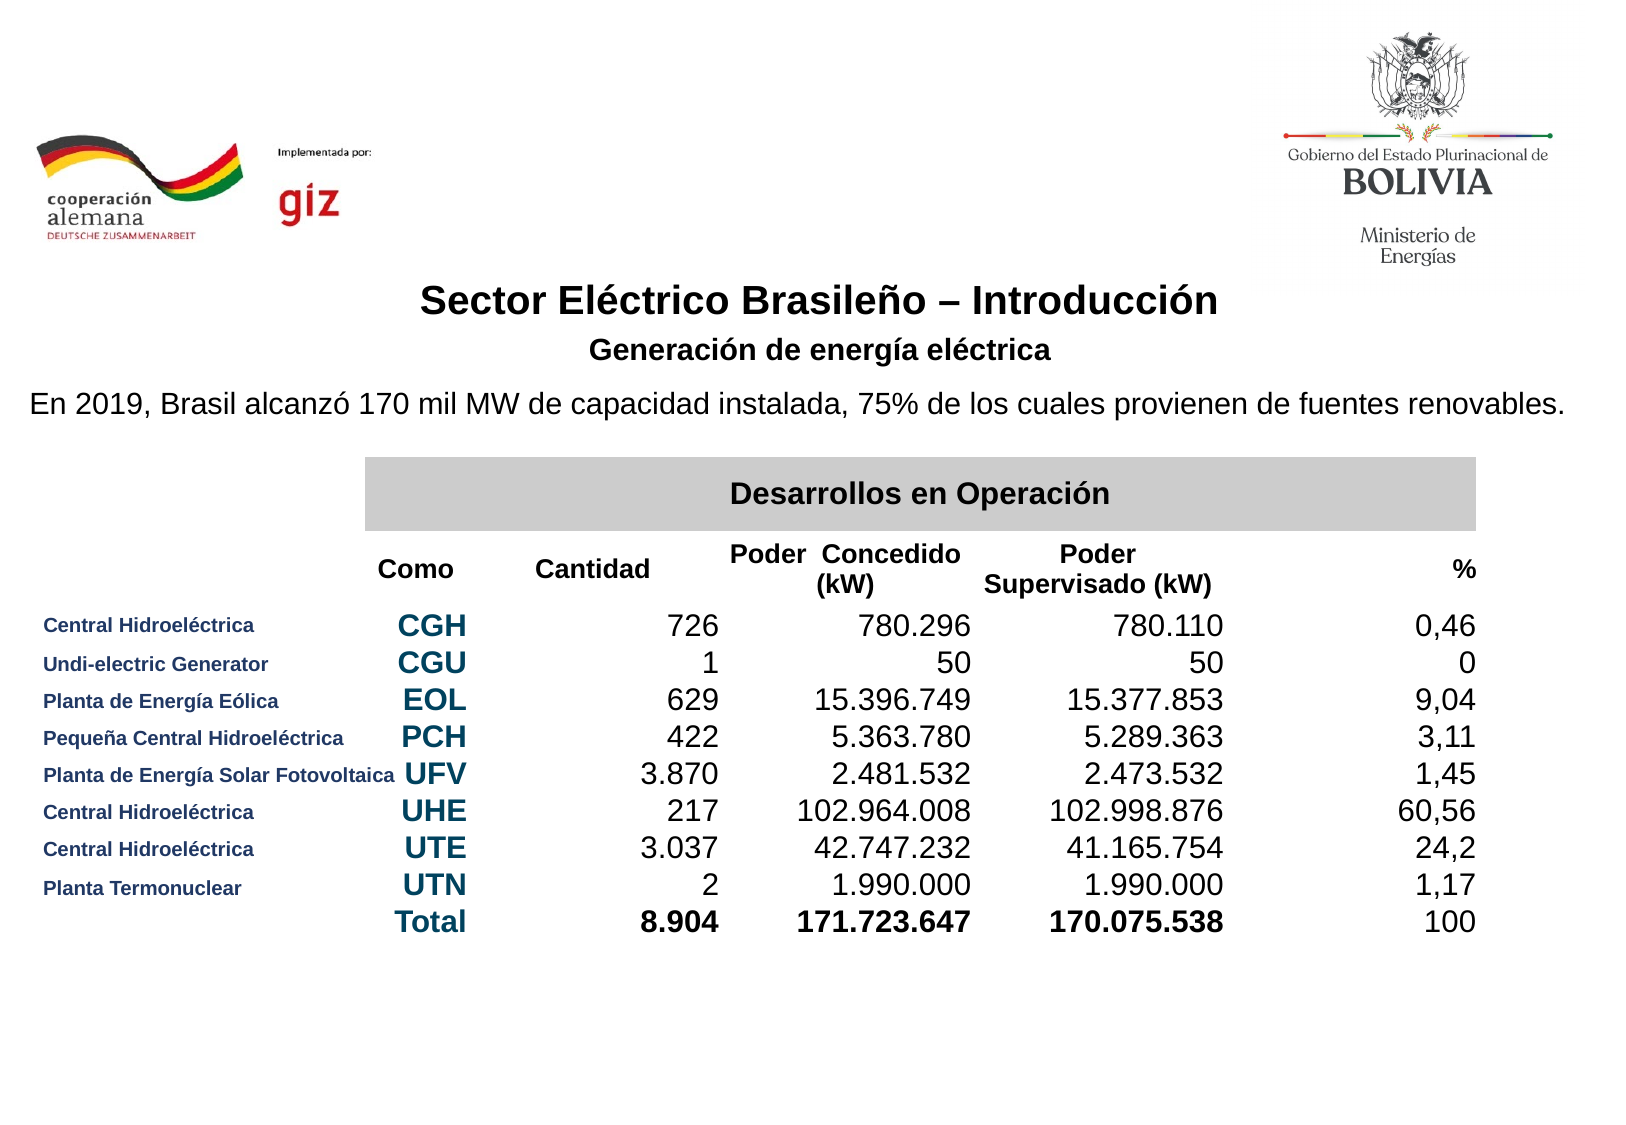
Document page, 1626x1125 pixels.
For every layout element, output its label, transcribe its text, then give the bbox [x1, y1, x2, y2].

table_cell Cantidad [467, 531, 719, 608]
text_box Planta Termonuclear [13, 867, 333, 907]
text_box Planta de Energía Solar Fotovoltaica [13, 754, 418, 794]
text_box En 2019, Brasil alcanzó 170 mil MW de capacidad instalada, 75% de los cuales provienen de fuentes renovables. [0, 377, 1625, 429]
text_box Central Hidroeléctrica [13, 791, 333, 828]
table_cell 217 [467, 792, 719, 829]
table_cell 1,17 [1224, 866, 1476, 903]
table_cell 0,46 [1224, 608, 1476, 645]
table_cell EOL [365, 681, 467, 718]
table_cell Poder Concedido (kW) [719, 531, 972, 608]
table_cell 170.075.538 [972, 903, 1224, 940]
table_cell 171.723.647 [719, 903, 972, 940]
table_cell 2 [467, 866, 719, 903]
table_header Desarrollos en Operación [365, 457, 1476, 531]
table_cell 422 [467, 718, 719, 755]
table_cell 5.363.780 [719, 718, 972, 755]
text_box Central Hidroeléctrica [13, 828, 333, 867]
table_cell 15.377.853 [972, 681, 1224, 718]
table_cell Total [365, 903, 467, 940]
table_cell 1 [467, 645, 719, 681]
text_box Central Hidroeléctrica [13, 605, 336, 643]
table_cell 780.110 [972, 608, 1224, 645]
table_cell 1.990.000 [719, 866, 972, 903]
picture [1250, 0, 1585, 296]
table_cell 102.998.876 [972, 792, 1224, 829]
table_cell 50 [972, 645, 1224, 681]
table_cell 41.165.754 [972, 829, 1224, 866]
table_cell % [1224, 531, 1476, 608]
table_cell CGU [365, 645, 467, 681]
table_cell 3.037 [467, 829, 719, 866]
table_cell 726 [467, 608, 719, 645]
table_cell 2.481.532 [719, 755, 972, 792]
table_cell PCH [365, 718, 467, 755]
table_cell 0 [1224, 645, 1476, 681]
table_cell 1.990.000 [972, 866, 1224, 903]
text_box Sector Eléctrico Brasileño – Introducción Generación de energía eléctrica [0, 266, 1625, 374]
table_cell 3,11 [1224, 718, 1476, 755]
table_cell 42.747.232 [719, 829, 972, 866]
table_cell 3.870 [467, 755, 719, 792]
text_box Undi-electric Generator [13, 643, 341, 683]
text_box Pequeña Central Hidroeléctrica [13, 717, 360, 754]
table_cell 9,04 [1224, 681, 1476, 718]
table_cell Poder Supervisado (kW) [972, 531, 1224, 608]
table_cell 2.473.532 [972, 755, 1224, 792]
table_cell Como [365, 531, 467, 608]
table_cell 8.904 [467, 903, 719, 940]
table_cell 629 [467, 681, 719, 718]
picture [13, 105, 393, 267]
table_cell UFV [418, 755, 467, 792]
table_cell 5.289.363 [972, 718, 1224, 755]
table_cell 50 [719, 645, 972, 681]
table_cell UTN [365, 866, 467, 903]
table_cell 100 [1224, 903, 1476, 940]
table_cell UTE [365, 829, 467, 866]
table_cell UHE [365, 792, 467, 829]
table_cell 102.964.008 [719, 792, 972, 829]
table_cell 60,56 [1224, 792, 1476, 829]
table_cell CGH [365, 608, 467, 645]
table_cell 780.296 [719, 608, 972, 645]
text_box Planta de Energía Eólica [13, 681, 333, 717]
table_cell 15.396.749 [719, 681, 972, 718]
table_cell 1,45 [1224, 755, 1476, 792]
table_cell 24,2 [1224, 829, 1476, 866]
